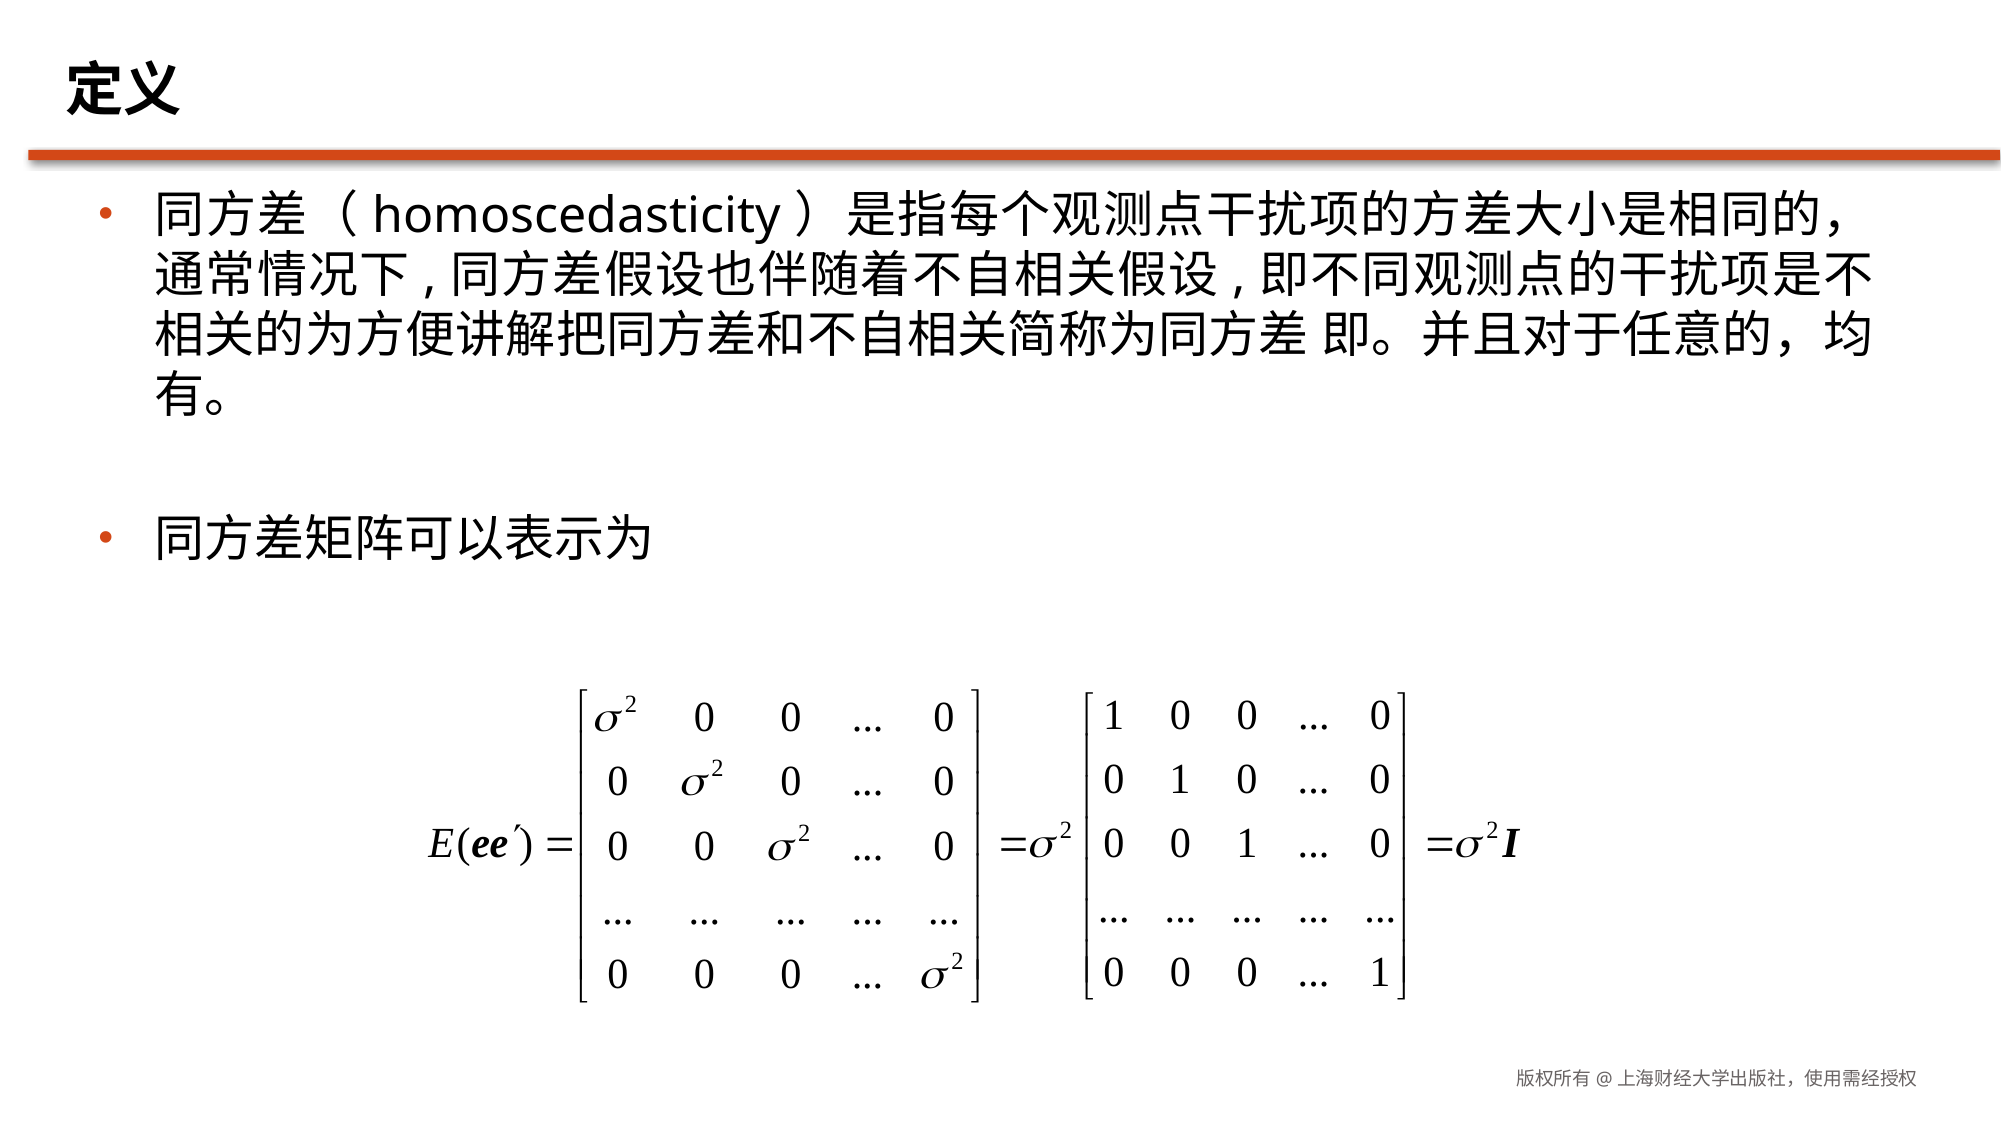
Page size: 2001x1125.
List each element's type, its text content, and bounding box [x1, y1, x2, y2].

title 定义 [50, 50, 1825, 138]
footer 版权所有@上海财经大学出版社，使用需经授权 [1483, 1046, 1950, 1109]
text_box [420, 682, 1530, 1012]
text_box [591, 520, 2000, 529]
